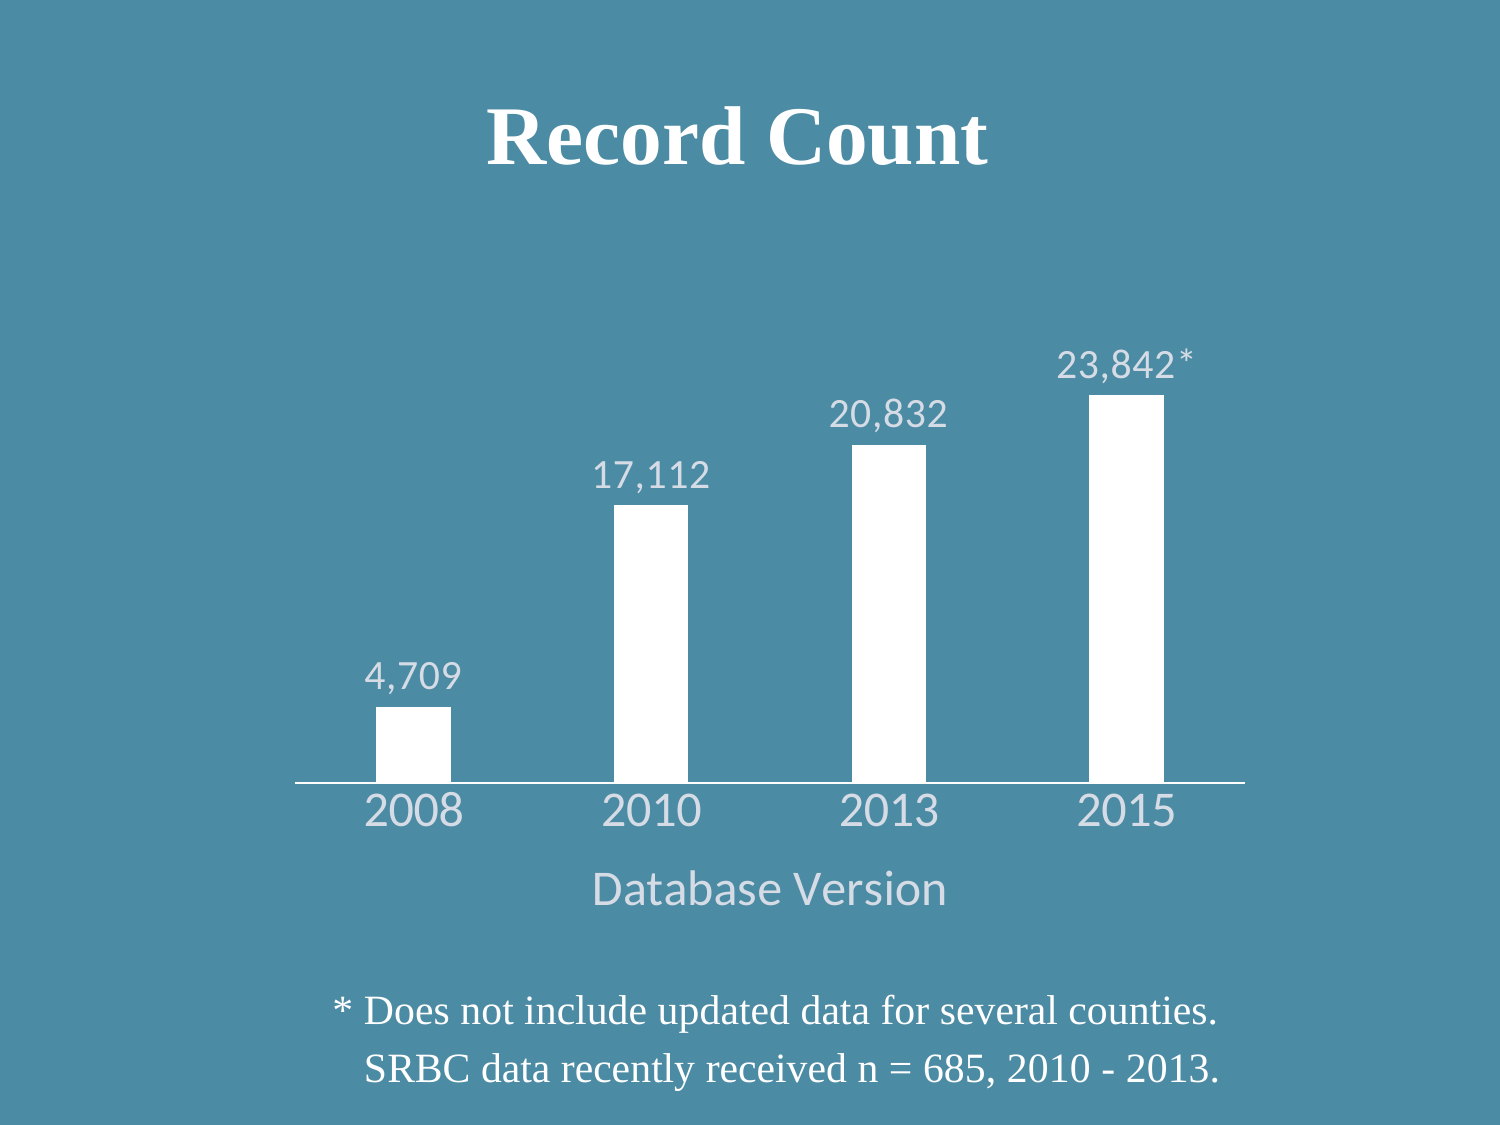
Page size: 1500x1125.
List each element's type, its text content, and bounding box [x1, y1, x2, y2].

list * Does not include updated data for several counties. SRBC data recently received n = 685, 2010 - 2013. [317, 975, 1268, 1100]
chart [274, 282, 1266, 958]
title Record Count [62, 73, 1413, 199]
